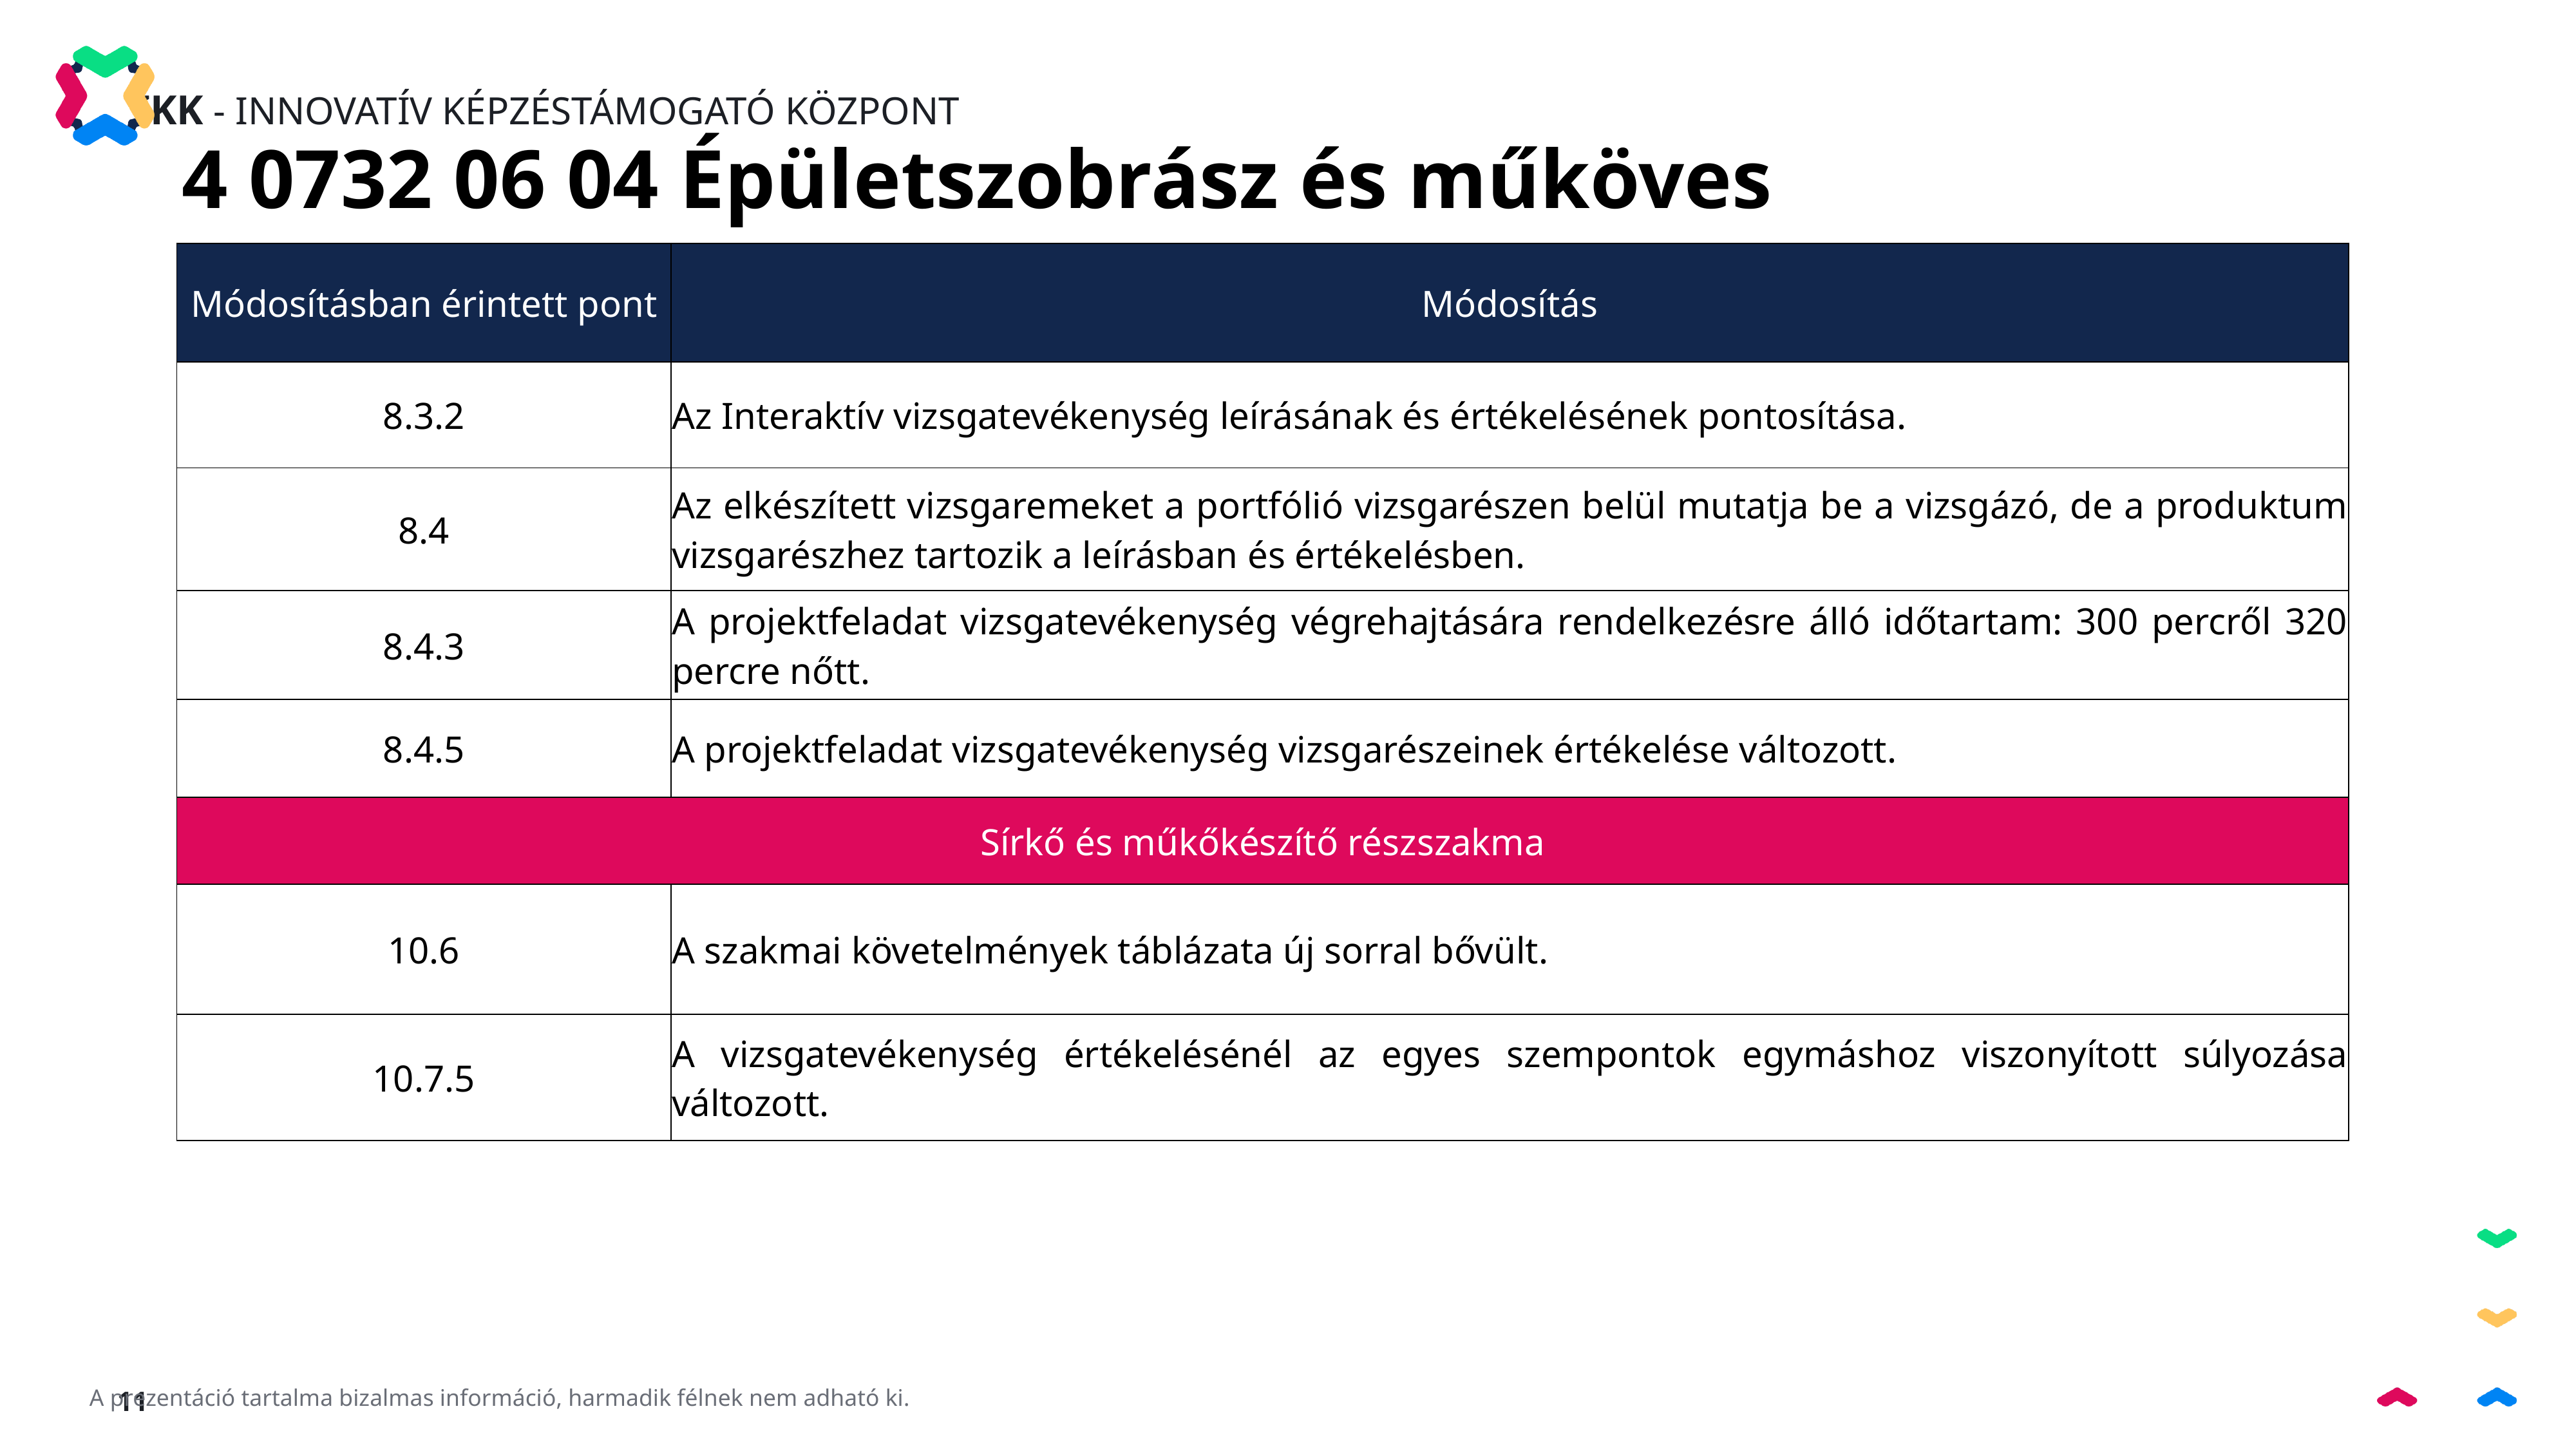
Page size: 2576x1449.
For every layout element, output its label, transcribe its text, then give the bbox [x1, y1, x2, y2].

table_cell A szakmai követelmények táblázata új sorral bővült. [672, 885, 2348, 1014]
list 4 0732 06 04 Épületszobrász és műköves [182, 128, 2369, 219]
table_cell Az Interaktív vizsgatevékenység leírásának és értékelésének pontosítása. [672, 363, 2348, 468]
table_cell 8.3.2 [177, 363, 670, 468]
table_cell 8.4.3 [177, 591, 670, 699]
table_cell A projektfeladat vizsgatevékenység vizsgarészeinek értékelése változott. [672, 700, 2348, 797]
table_cell Az elkészített vizsgaremeket a portfólió vizsgarészen belül mutatja be a vizsgázó, de a produktum vizsgarészhez tartozik a leírásban és értékelésben. [672, 468, 2348, 590]
table_header Módosítás [672, 244, 2348, 361]
table_header Módosításban érintett pont [177, 244, 670, 361]
table_cell Sírkő és műkőkészítő részszakma [177, 798, 2348, 884]
picture [2377, 1229, 2517, 1406]
table_cell 10.7.5 [177, 1015, 670, 1140]
table_cell A vizsgatevékenység értékelésénél az egyes szempontok egymáshoz viszonyított súlyozása változott. [672, 1015, 2348, 1140]
picture [55, 46, 155, 146]
table_cell 8.4.5 [177, 700, 670, 797]
table_cell A projektfeladat vizsgatevékenység végrehajtására rendelkezésre álló időtartam: 300 percről 320 percre nőtt. [672, 591, 2348, 699]
table_cell 10.6 [177, 885, 670, 1014]
table_cell 8.4 [177, 468, 670, 590]
